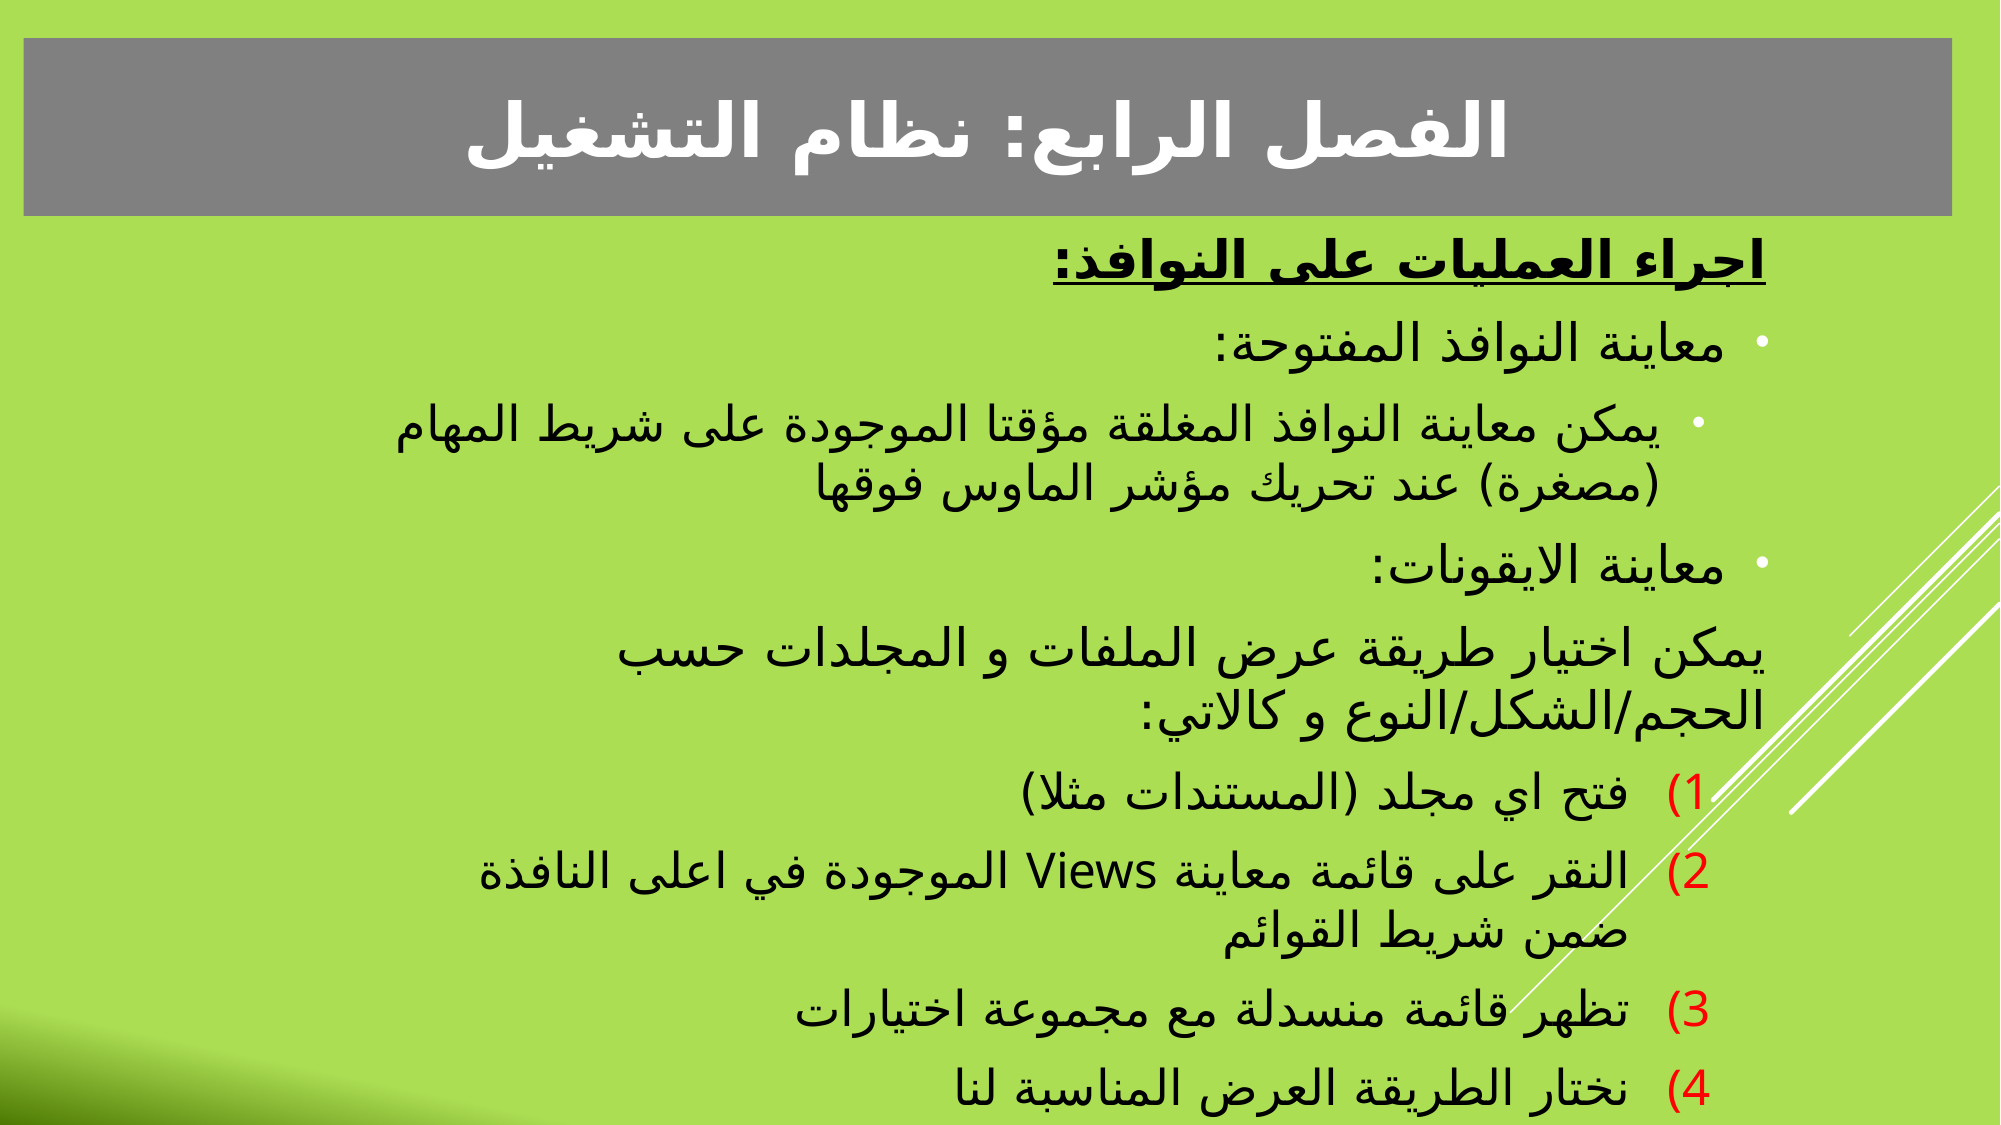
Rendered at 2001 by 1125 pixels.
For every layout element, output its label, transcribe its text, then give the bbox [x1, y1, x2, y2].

list اجراء العمليات على النوافذ: معاينة النوافذ المفتوحة: يمكن معاينة النوافذ المغلقة مؤقتا الموجودة على شريط المهام (مصغرة) عند تحريك مؤشر الماوس فوقها معاينة الايقونات: يمكن اختيار طريقة عرض الملفات و المجلدات حسب الحجم/الشكل/النوع و كالاتي: فتح اي مجلد (المستندات مثلا) النقر على قائمة معاينة Views الموجودة في اعلى النافذة ضمن شريط القوائم تظهر قائمة منسدلة مع مجموعة اختيارات نختار الطريقة العرض المناسبة لنا [355, 215, 1782, 1125]
text_box الفصل الرابع: نظام التشغيل [23, 38, 1953, 216]
